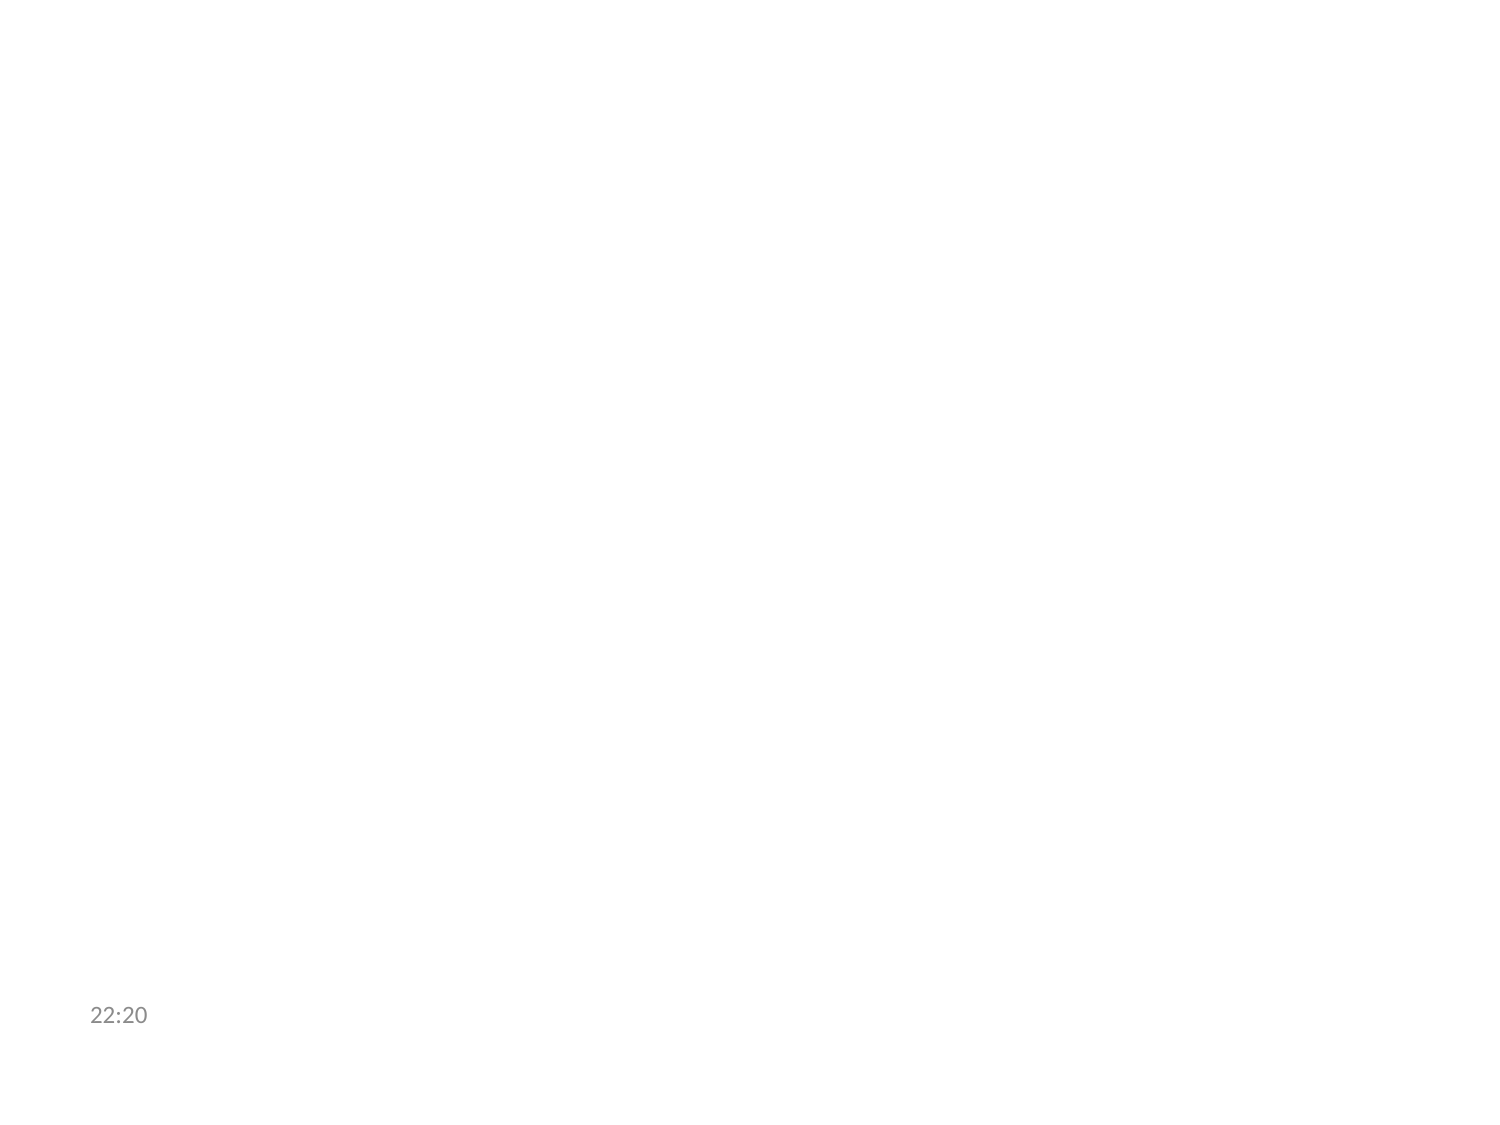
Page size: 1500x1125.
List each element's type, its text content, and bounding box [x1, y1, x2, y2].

text_box 15:35 [75, 983, 425, 1044]
